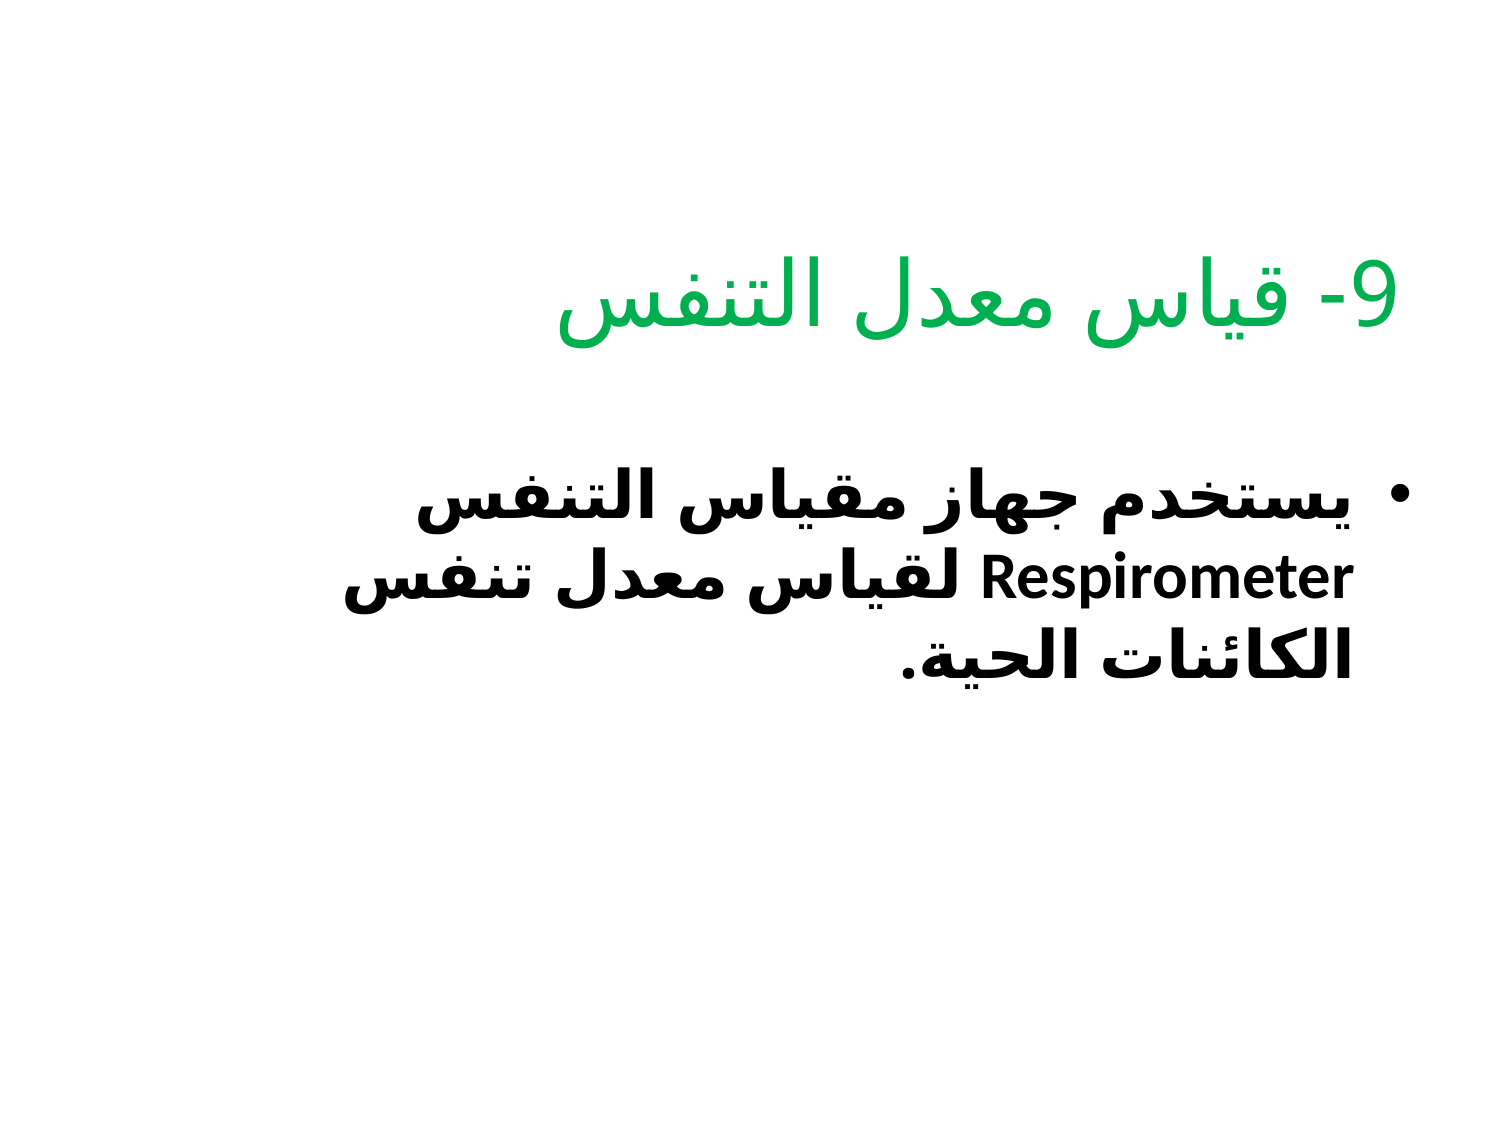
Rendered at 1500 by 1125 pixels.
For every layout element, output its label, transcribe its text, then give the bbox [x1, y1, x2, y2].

title 9- قياس معدل التنفس [64, 196, 1415, 384]
list يستخدم جهاز مقياس التنفس Respirometer لقياس معدل تنفس الكائنات الحية. [76, 444, 1427, 851]
